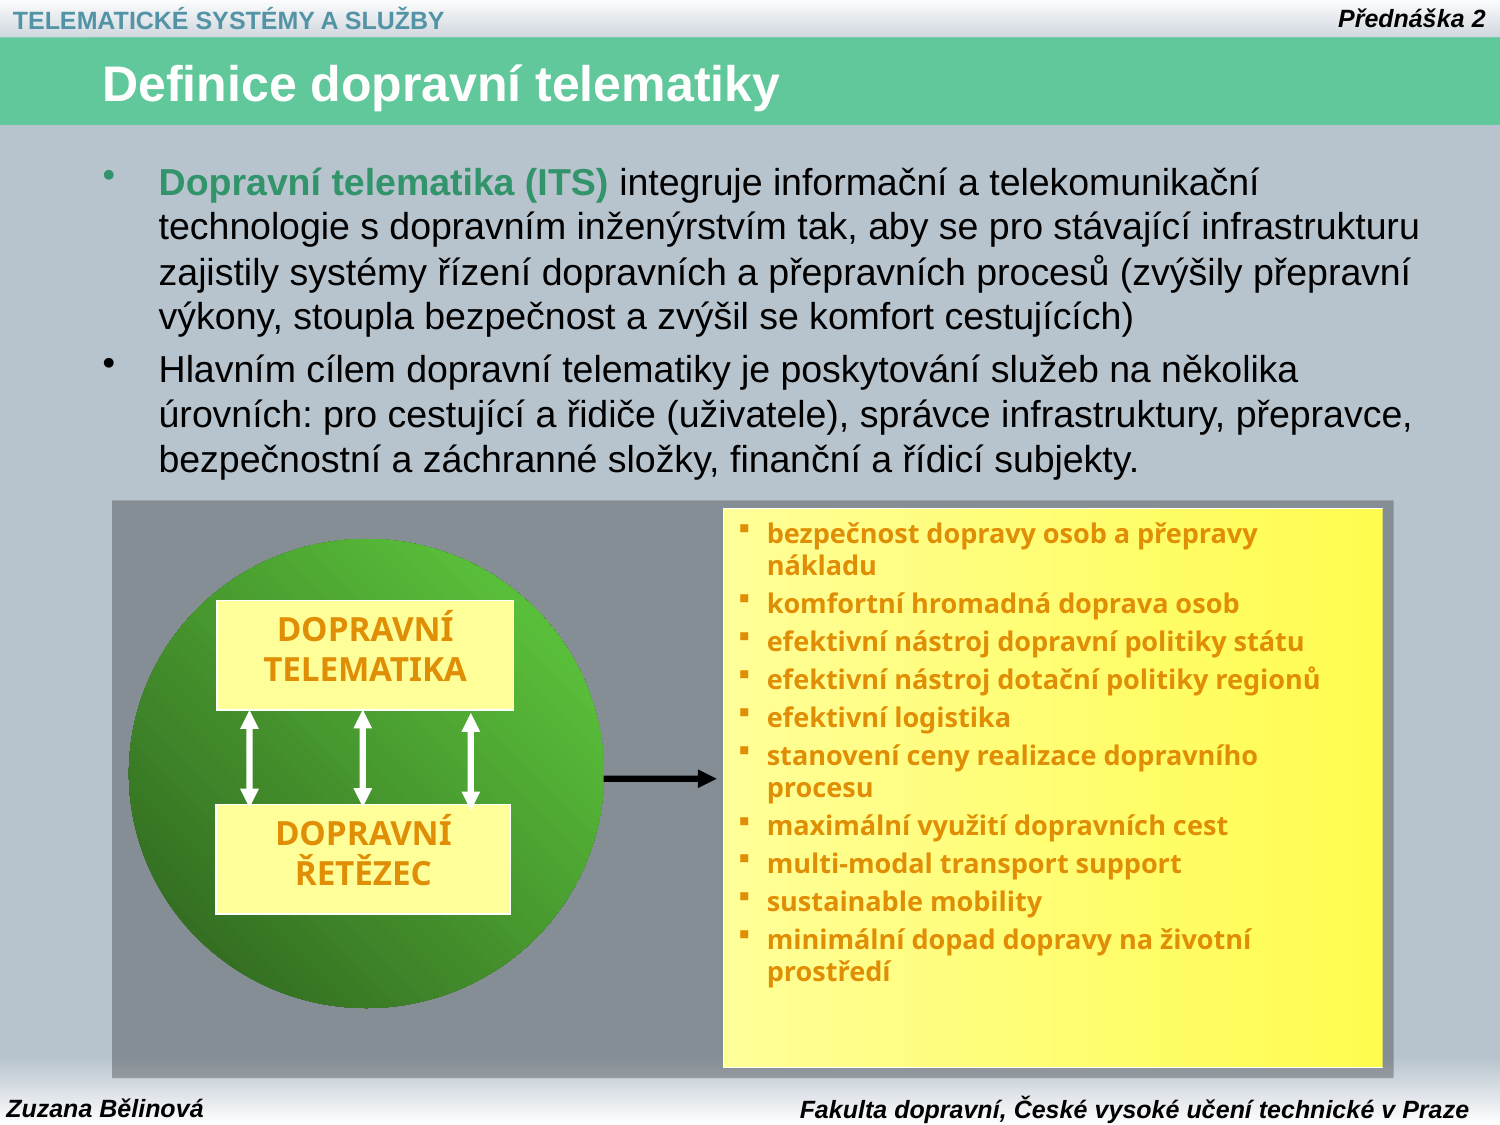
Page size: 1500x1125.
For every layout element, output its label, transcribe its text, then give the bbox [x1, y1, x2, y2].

list Dopravní telematika (ITS) integruje informační a telekomunikační technologie s dopravním inženýrstvím tak, aby se pro stávající infrastrukturu zajistily systémy řízení dopravních a přepravních procesů (zvýšily přepravní výkony, stoupla bezpečnost a zvýšil se komfort cestujících) Hlavním cílem dopravní telematiky je poskytování služeb na několika úrovních: pro cestující a řidiče (uživatele), správce infrastruktury, přepravce, bezpečnostní a záchranné složky, finanční a řídicí subjekty. [87, 149, 1460, 528]
title Definice dopravní telematiky [87, 37, 1500, 126]
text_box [111, 499, 1394, 1079]
